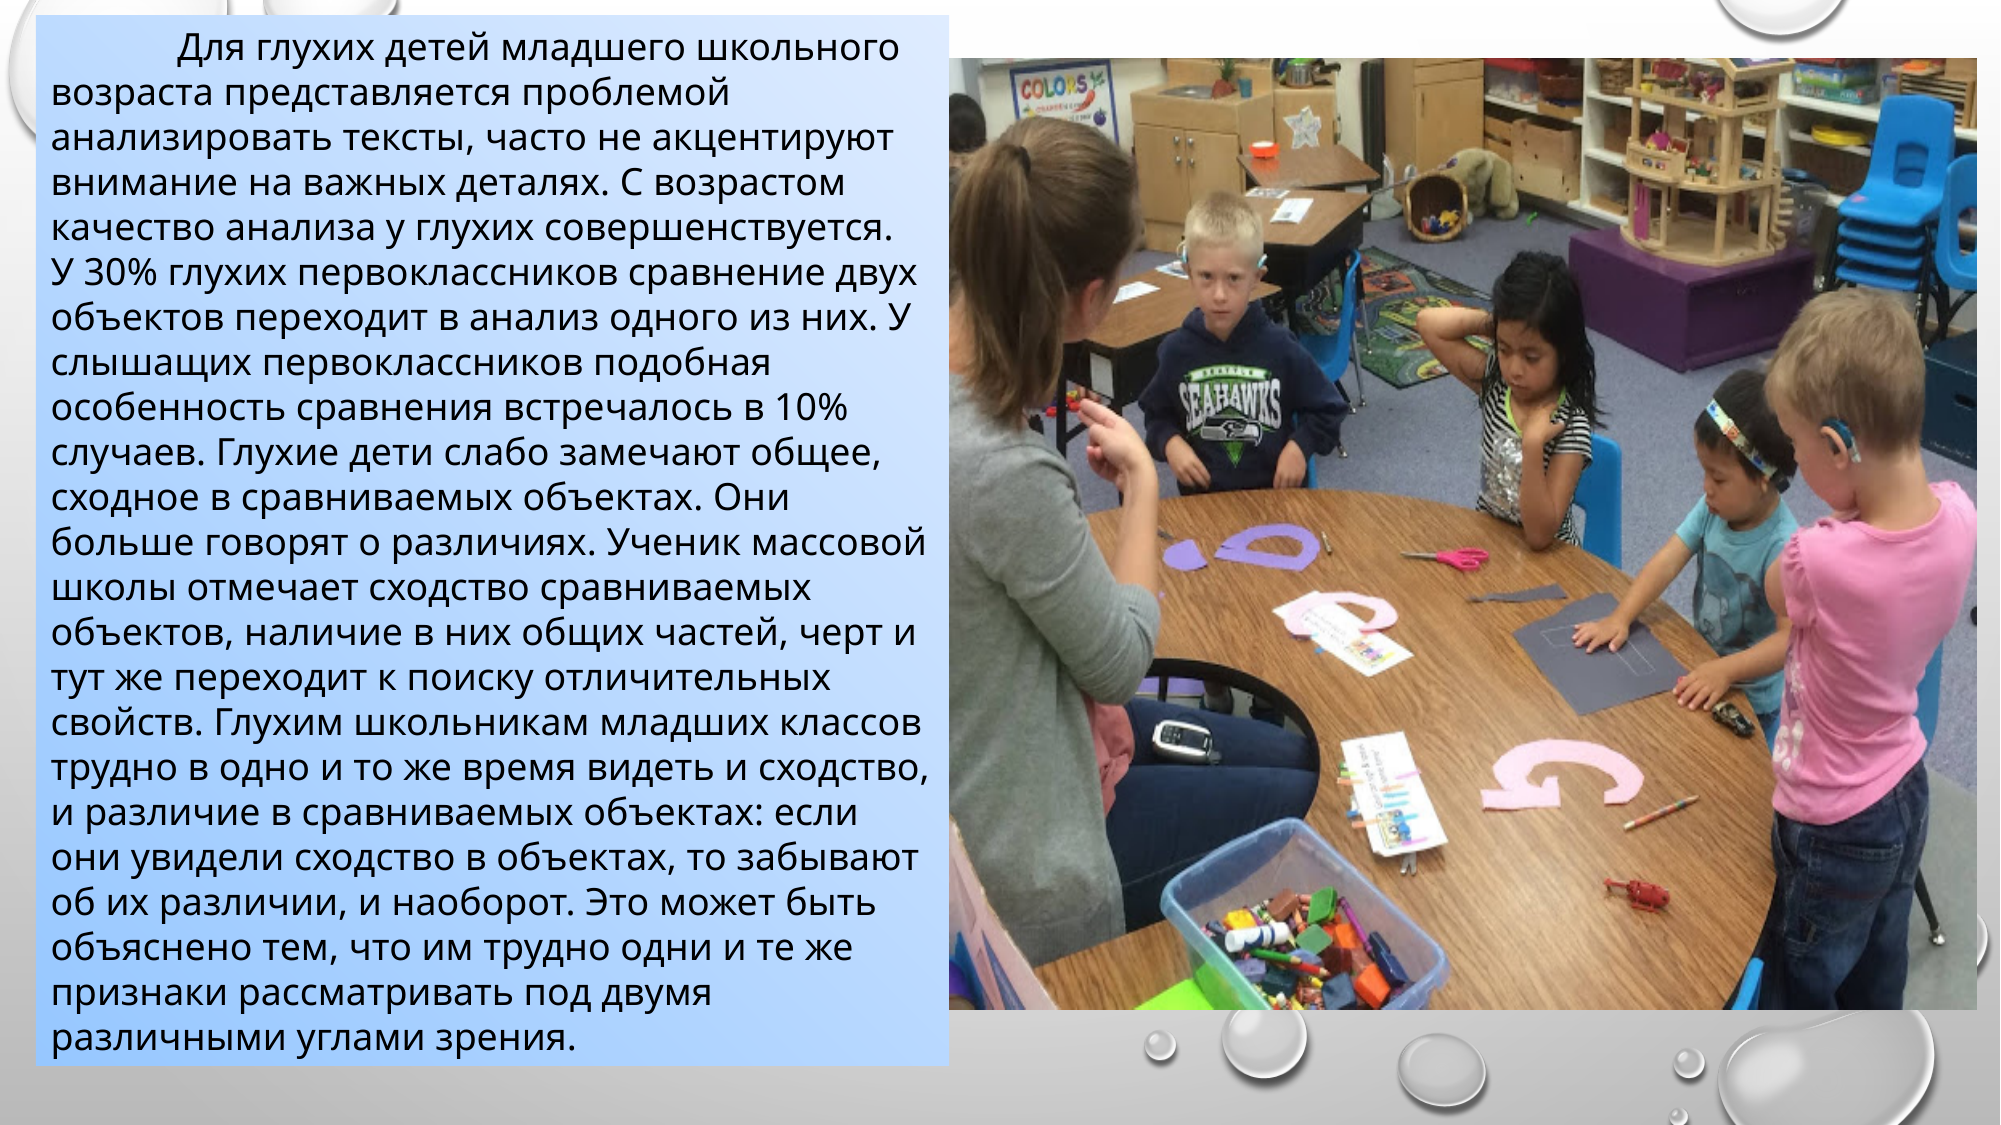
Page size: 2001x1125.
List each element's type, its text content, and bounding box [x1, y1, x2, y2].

text_box Для глухих детей младшего школьного возраста представляется проблемой анализировать тексты, часто не акцентируют внимание на важных деталях. С возрастом качество анализа у глухих совершенствуется. У 30% глухих первоклассников сравнение двух объектов переходит в анализ одного из них. У слышащих первоклассников подобная особенность сравнения встречалось в 10% случаев. Глухие дети слабо замечают общее, сходное в сравниваемых объектах. Они больше говорят о различиях. Ученик массовой школы отмечает сходство сравниваемых объектов, наличие в них общих частей, черт и тут же переходит к поиску отличительных свойств. Глухим школьникам младших классов трудно в одно и то же время видеть и сходство, и различие в сравниваемых объектах: если они увидели сходство в объектах, то забывают об их различии, и наоборот. Это может быть объяснено тем, что им трудно одни и те же признаки рассматривать под двумя различными углами зрения. [35, 15, 950, 1066]
picture [0, 0, 2000, 1125]
